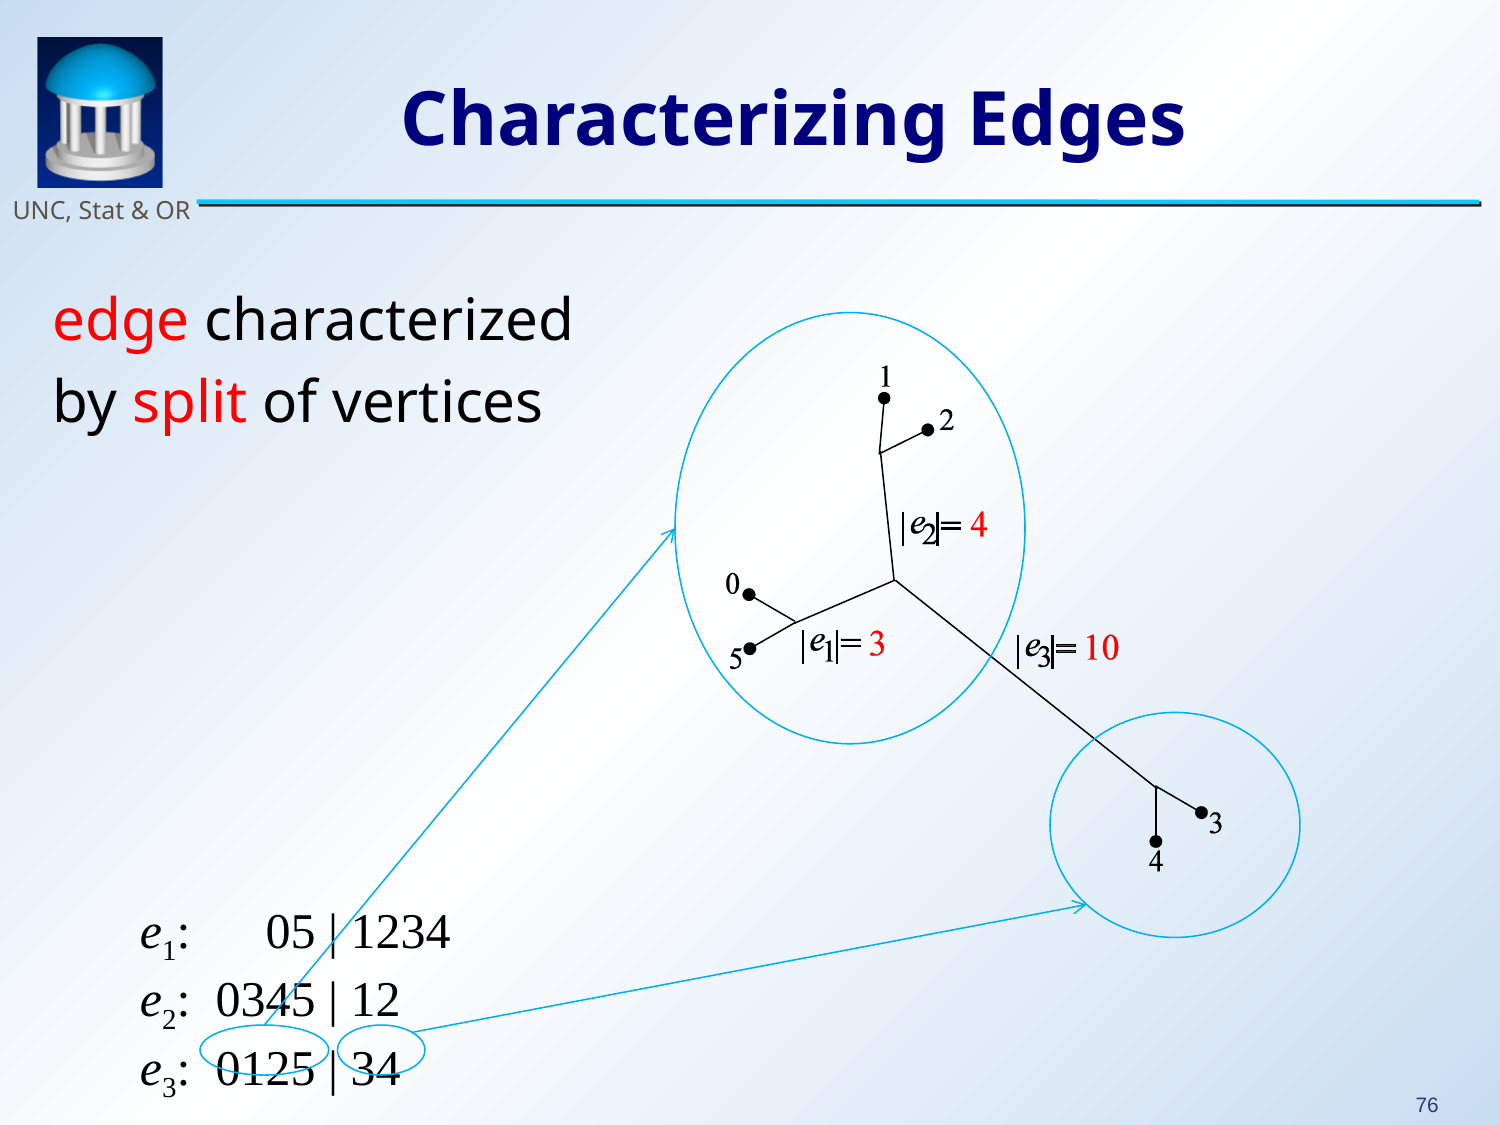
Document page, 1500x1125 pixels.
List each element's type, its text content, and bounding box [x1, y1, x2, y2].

text_box [1066, 723, 1300, 938]
text_box e1: 05 | 1234 e2: 0345 | 12 e3: 0125 | 34 [50, 1038, 475, 1111]
picture [724, 362, 735, 375]
text_box [337, 1038, 425, 1076]
text_box [888, 317, 960, 360]
picture [724, 362, 1226, 872]
picture [724, 362, 1023, 742]
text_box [411, 904, 1087, 1033]
title Characterizing Edges [274, 74, 1313, 156]
picture [1052, 714, 1226, 872]
text_box [199, 1038, 329, 1076]
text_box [264, 527, 676, 1026]
text_box edge characterized by split of vertices [37, 274, 888, 1038]
